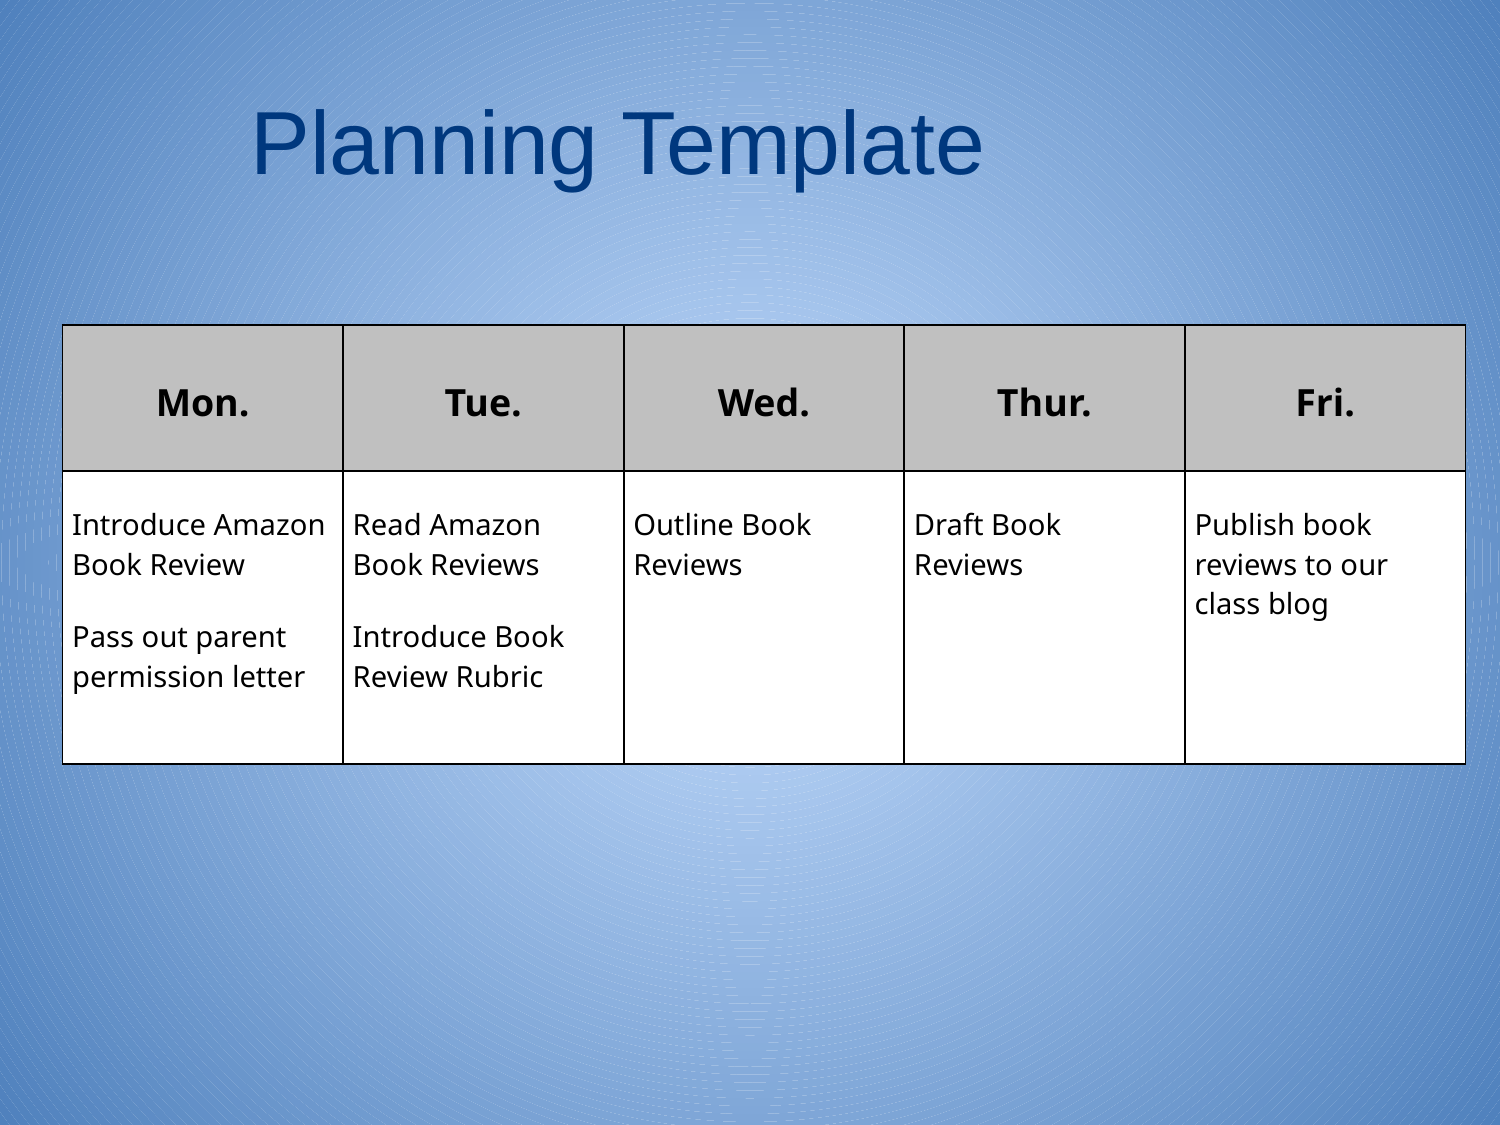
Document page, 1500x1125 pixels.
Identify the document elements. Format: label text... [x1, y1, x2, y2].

table_cell Draft Book Reviews [905, 472, 1184, 763]
table_header Wed. [625, 326, 903, 470]
table_header Mon. [63, 326, 342, 470]
table_header Thur. [905, 326, 1184, 470]
table_cell Outline Book Reviews [625, 472, 903, 763]
table_cell Publish book reviews to our class blog [1186, 472, 1465, 763]
table_cell Introduce Amazon Book Review Pass out parent permission letter [63, 472, 342, 763]
table_header Fri. [1186, 326, 1465, 470]
table_cell Read Amazon Book Reviews Introduce Book Review Rubric [344, 472, 623, 763]
table_header Tue. [344, 326, 623, 470]
title Planning Template [235, 37, 1466, 241]
